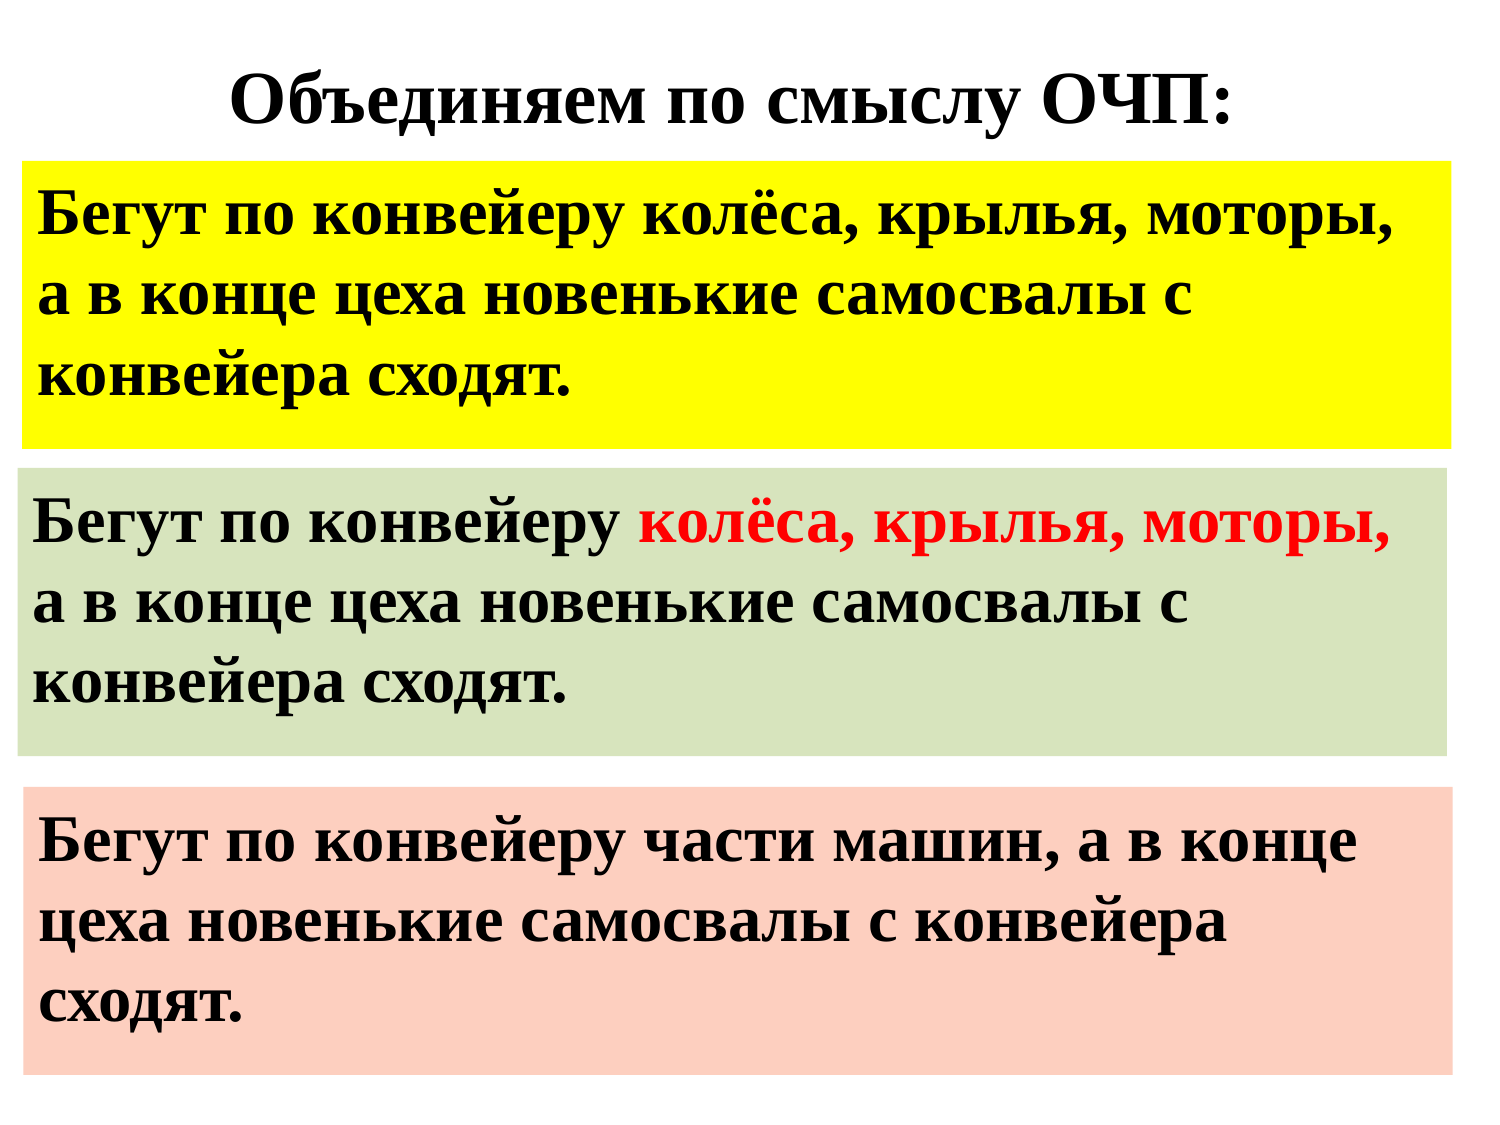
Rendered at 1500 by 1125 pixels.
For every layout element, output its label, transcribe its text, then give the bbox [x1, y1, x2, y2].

list Бегут по конвейеру колёса, крылья, моторы, а в конце цеха новенькие самосвалы с конвейера сходят. [22, 160, 1452, 449]
title Объединяем по смыслу ОЧП: [57, 0, 1408, 160]
text_box Бегут по конвейеру колёса, крылья, моторы, а в конце цеха новенькие самосвалы с конвейера сходят. [17, 467, 1447, 757]
text_box Бегут по конвейеру части машин, а в конце цеха новенькие самосвалы с конвейера сходят. [23, 786, 1453, 1075]
